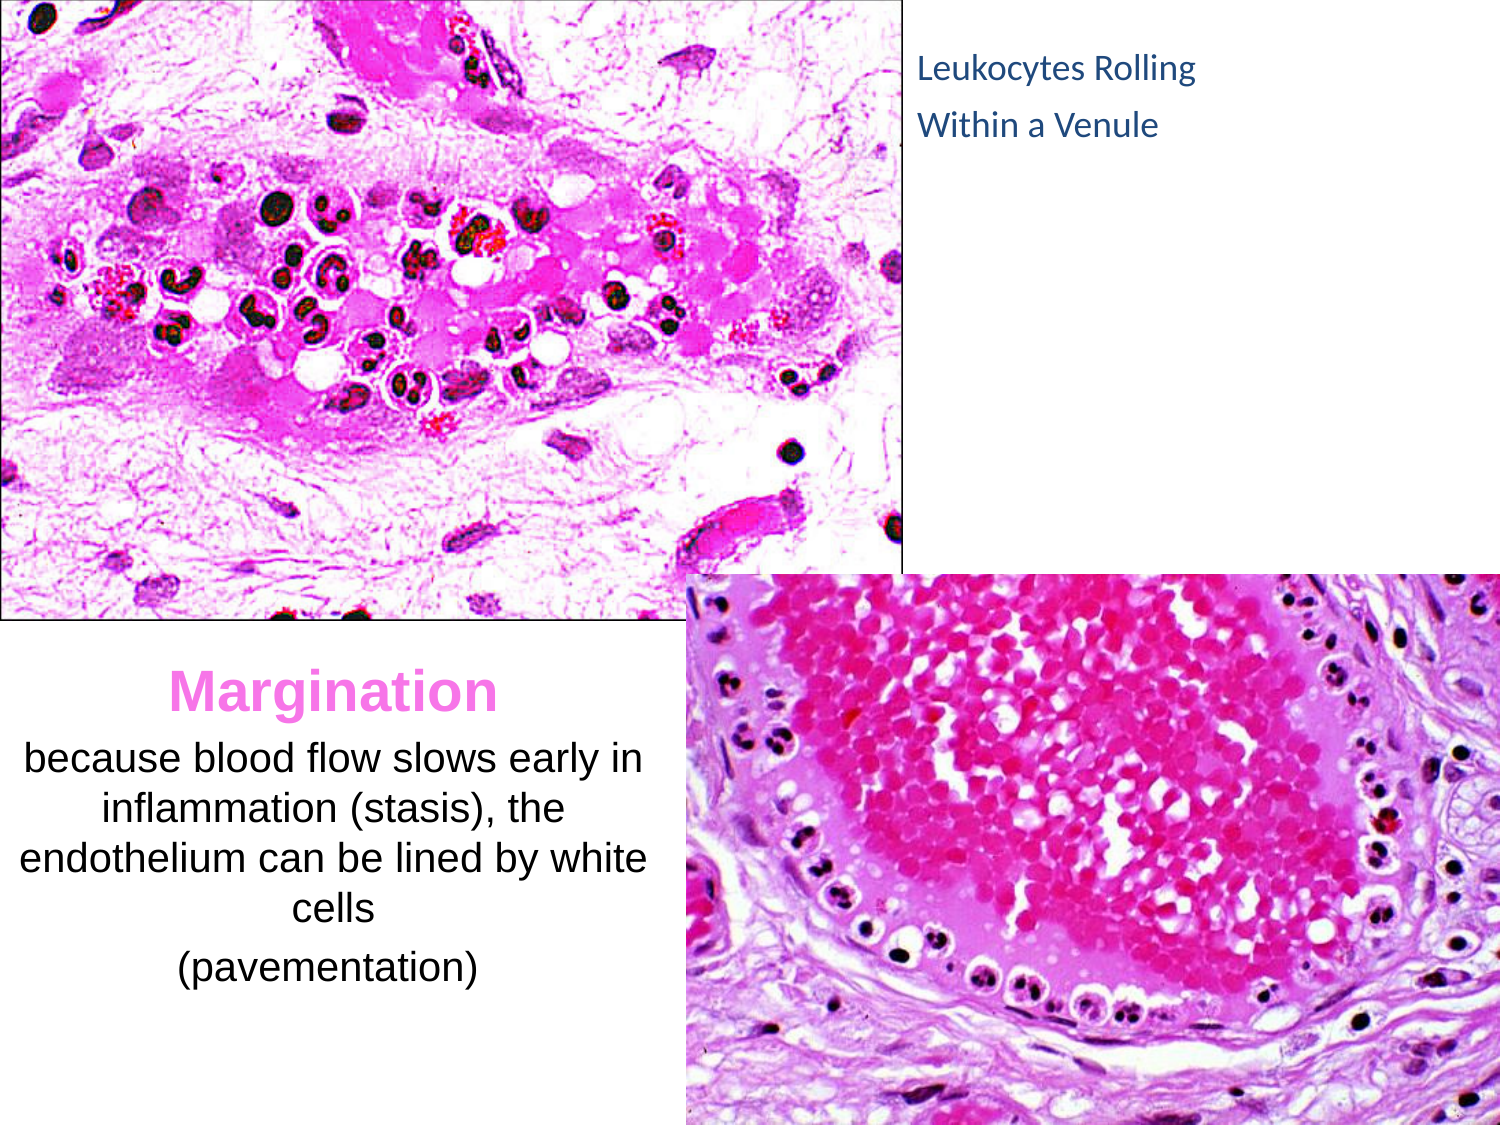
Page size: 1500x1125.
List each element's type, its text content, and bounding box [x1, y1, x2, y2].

text_box Leukocytes Rolling Within a Venule [907, 35, 1396, 153]
text_box Margination because blood flow slows early in inflammation (stasis), the endothelium can be lined by white cells (pavementation) [0, 645, 668, 1047]
picture [0, 0, 1500, 1125]
